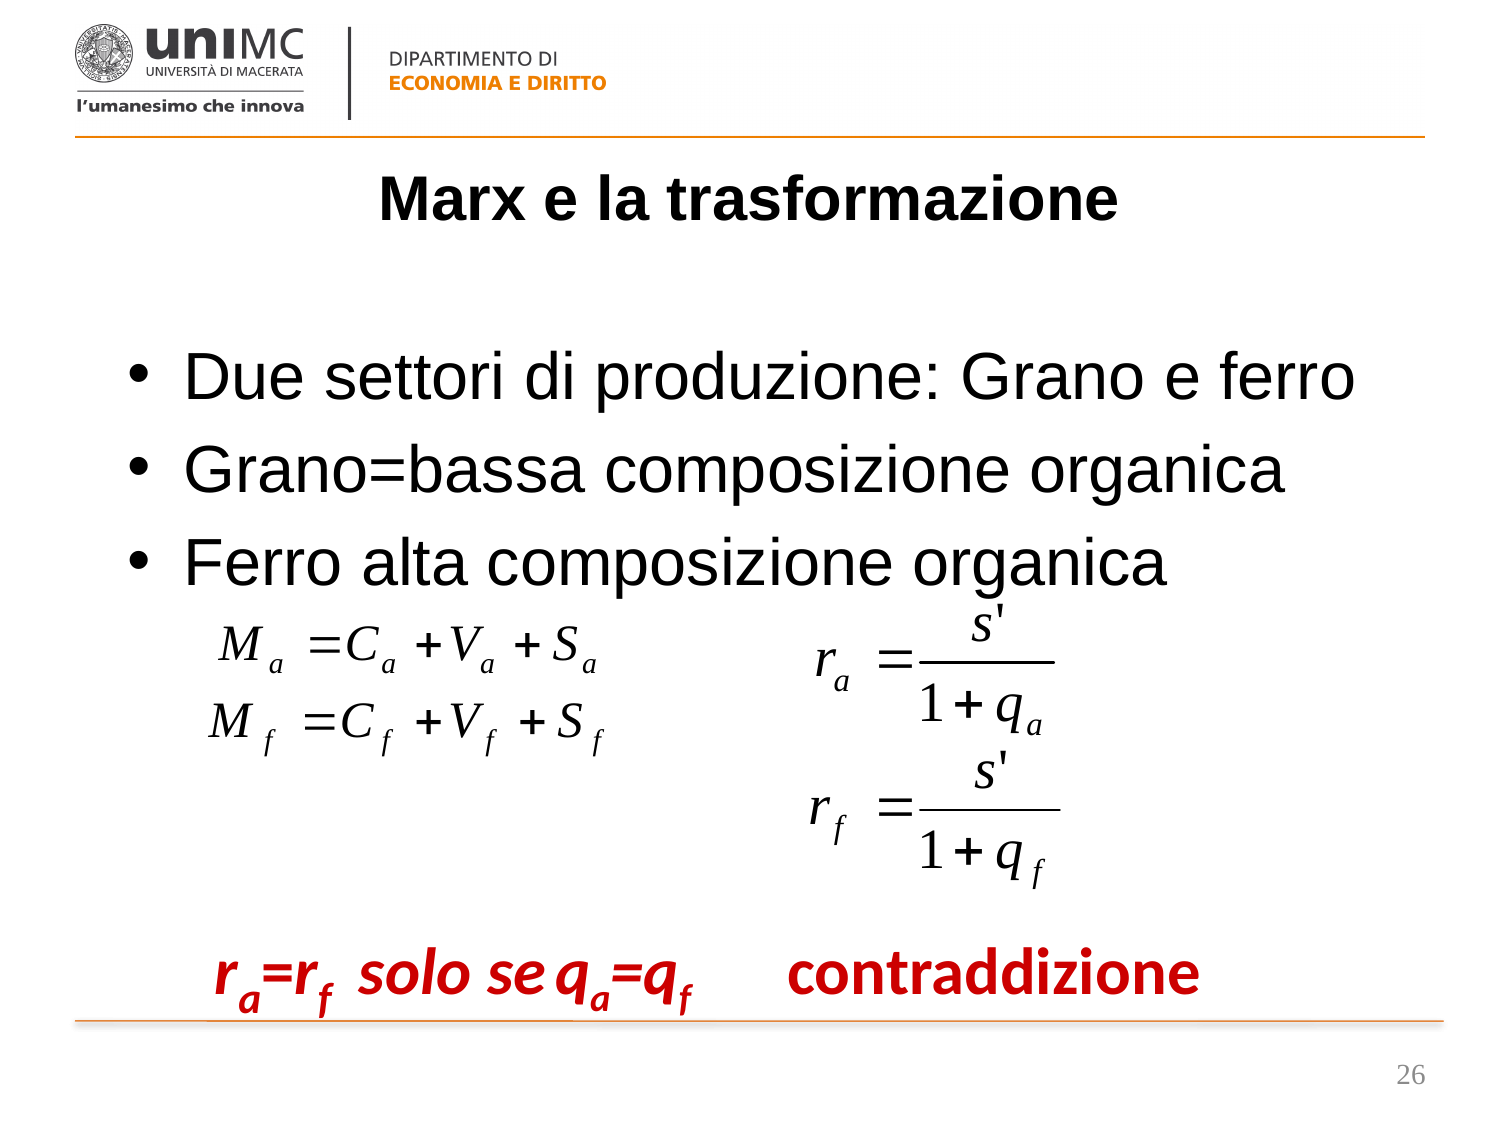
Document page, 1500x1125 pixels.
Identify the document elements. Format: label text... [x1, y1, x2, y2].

text_box ra=rf solo se qa=qf contraddizione [200, 912, 1288, 1030]
slide_number 26 [1091, 1042, 1442, 1103]
picture [75, 24, 1425, 138]
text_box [799, 587, 1074, 901]
title Marx e la trasformazione [75, 149, 1425, 241]
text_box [199, 612, 626, 767]
list Due settori di produzione: Grano e ferro Grano=bassa composizione organica Ferro alta composizione organica [112, 324, 1388, 613]
